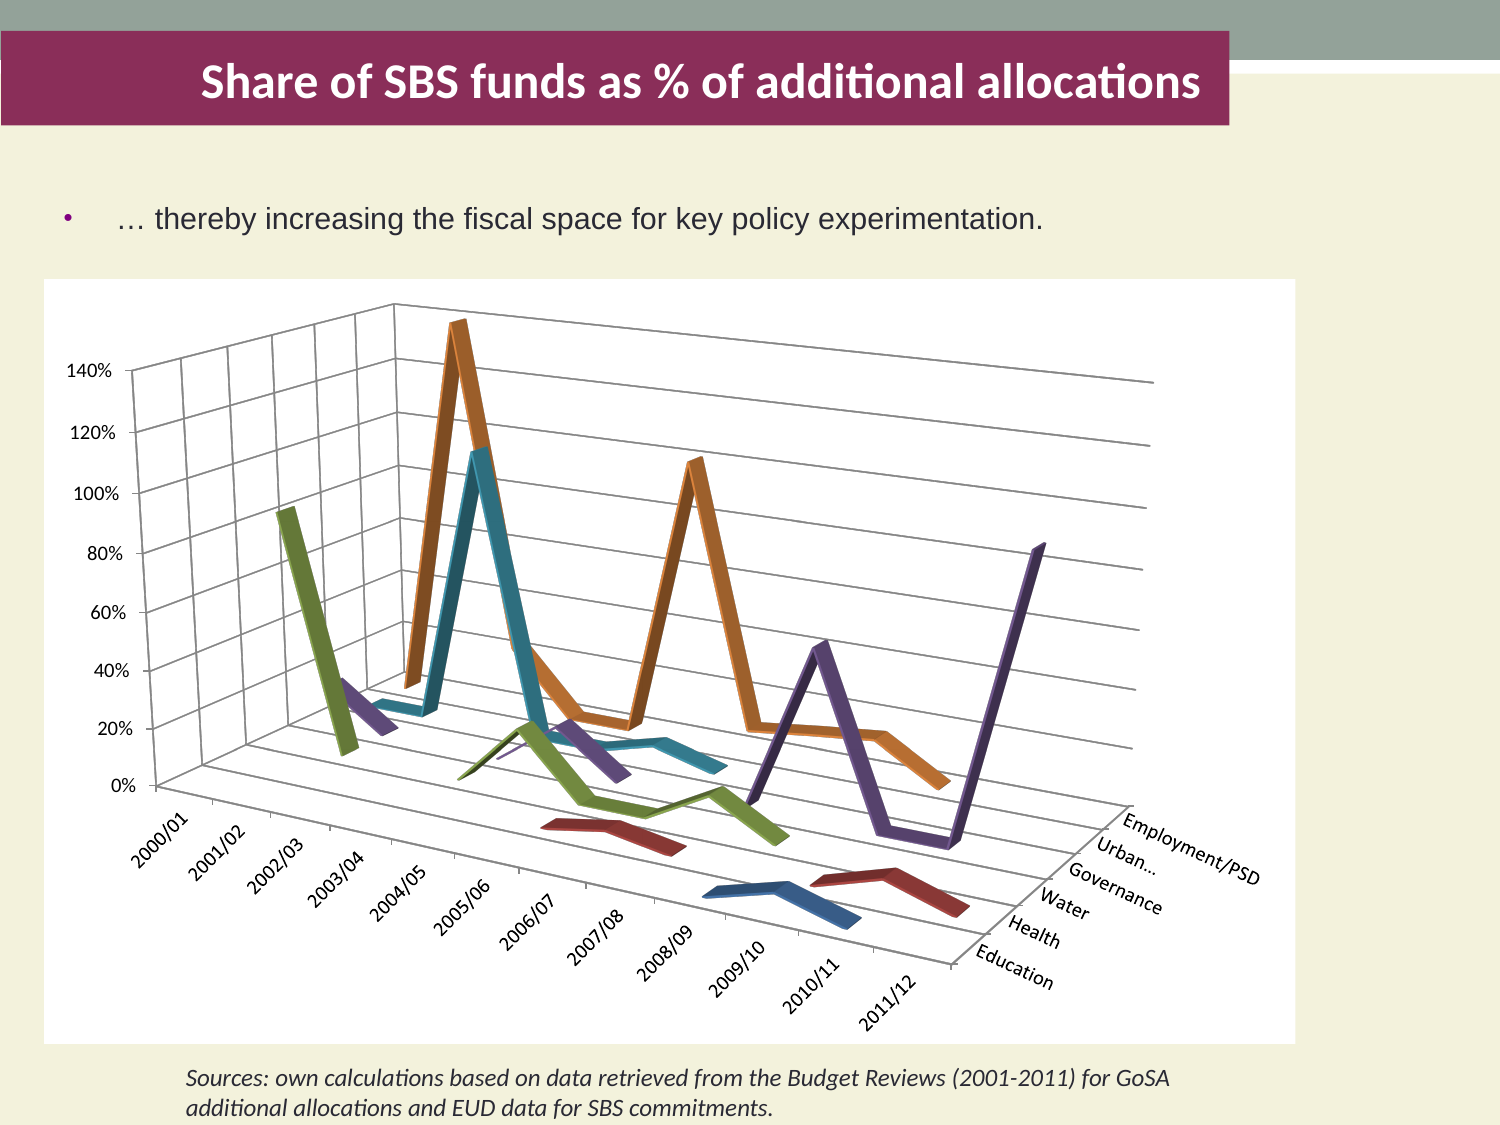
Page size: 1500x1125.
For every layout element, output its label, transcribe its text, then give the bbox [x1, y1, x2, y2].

list … thereby increasing the fiscal space for key policy experimentation. [48, 149, 1235, 228]
text_box Sources: own calculations based on data retrieved from the Budget Reviews (2001-2011) for GoSA additional allocations and EUD data for SBS commitments. [171, 1054, 1262, 1125]
text_box Share of SBS funds as % of additional allocations [1, 30, 1230, 126]
picture [43, 231, 1296, 1044]
